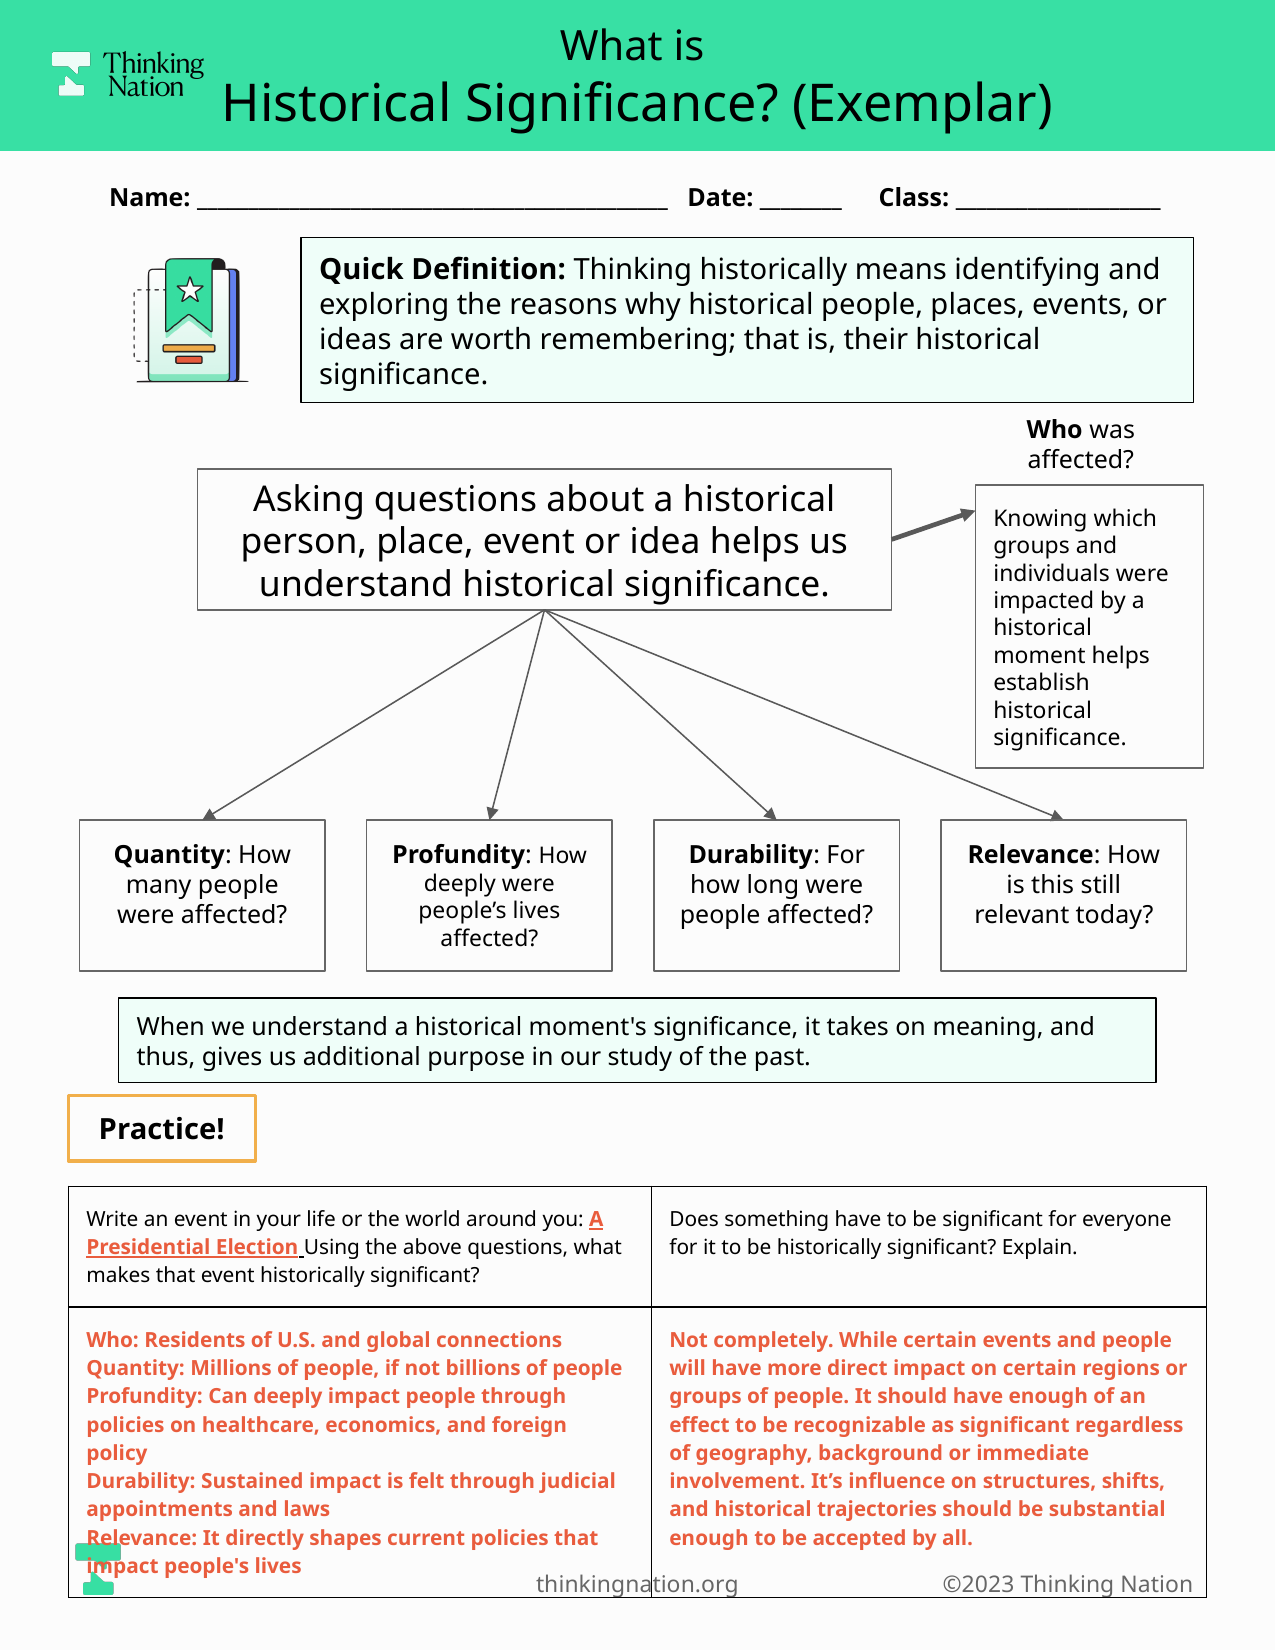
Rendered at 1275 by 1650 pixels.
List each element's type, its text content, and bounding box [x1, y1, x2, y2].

text_box What is Historical Significance? (Exemplar) [0, 0, 1275, 151]
picture [35, 37, 210, 110]
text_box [891, 510, 976, 540]
table_header Does something have to be significant for everyone for it to be historically significant? Explain. [652, 1187, 1206, 1306]
text_box Who was affected? [958, 410, 1204, 477]
text_box Profundity: How deeply were people’s lives affected? [366, 829, 613, 972]
text_box Quick Definition: Thinking historically means identifying and exploring the reasons why historical people, places, events, or ideas are worth remembering; that is, their historical significance. [301, 237, 1194, 403]
text_box When we understand a historical moment's significance, it takes on meaning, and thus, gives us additional purpose in our study of the past. [118, 998, 1157, 1083]
text_box Relevance: How is this still relevant today? [941, 820, 1187, 972]
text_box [778, 609, 1065, 821]
text_box Durability: For how long were people affected? [653, 829, 900, 972]
table_cell Not completely. While certain events and people will have more direct impact on certain regions or groups of people. It should have enough of an effect to be recognizable as significant regardless of geography, background or immediate involvement. It’s influence on structures, shifts, and historical trajectories should be substantial enough to be accepted by all. [652, 1308, 1206, 1597]
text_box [544, 609, 777, 821]
table_cell Who: Residents of U.S. and global connections Quantity: Millions of people, if not billions of people Profundity: Can deeply impact people through policies on healthcare, economics, and foreign policy Durability: Sustained impact is felt through judicial appointments and laws Relevance: It directly shapes current policies that impact people's lives [69, 1308, 651, 1597]
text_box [489, 609, 543, 821]
text_box ©2023 Thinking Nation [907, 1553, 1210, 1605]
text_box Name: ______________________________________________ Date: ________ Class: ____________________ [35, 166, 1235, 227]
text_box Practice! [68, 1095, 256, 1161]
picture [62, 1533, 134, 1605]
text_box Quantity: How many people were affected? [79, 820, 325, 972]
table_header Write an event in your life or the world around you: A Presidential Election Using the above questions, what makes that event historically significant? [69, 1187, 651, 1306]
text_box Knowing which groups and individuals were impacted by a historical moment helps establish historical significance. [975, 485, 1204, 769]
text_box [202, 609, 488, 821]
text_box Asking questions about a historical person, place, event or idea helps us understand historical significance. [197, 469, 892, 610]
picture [104, 233, 278, 408]
text_box thinkingnation.org [486, 1598, 789, 1605]
